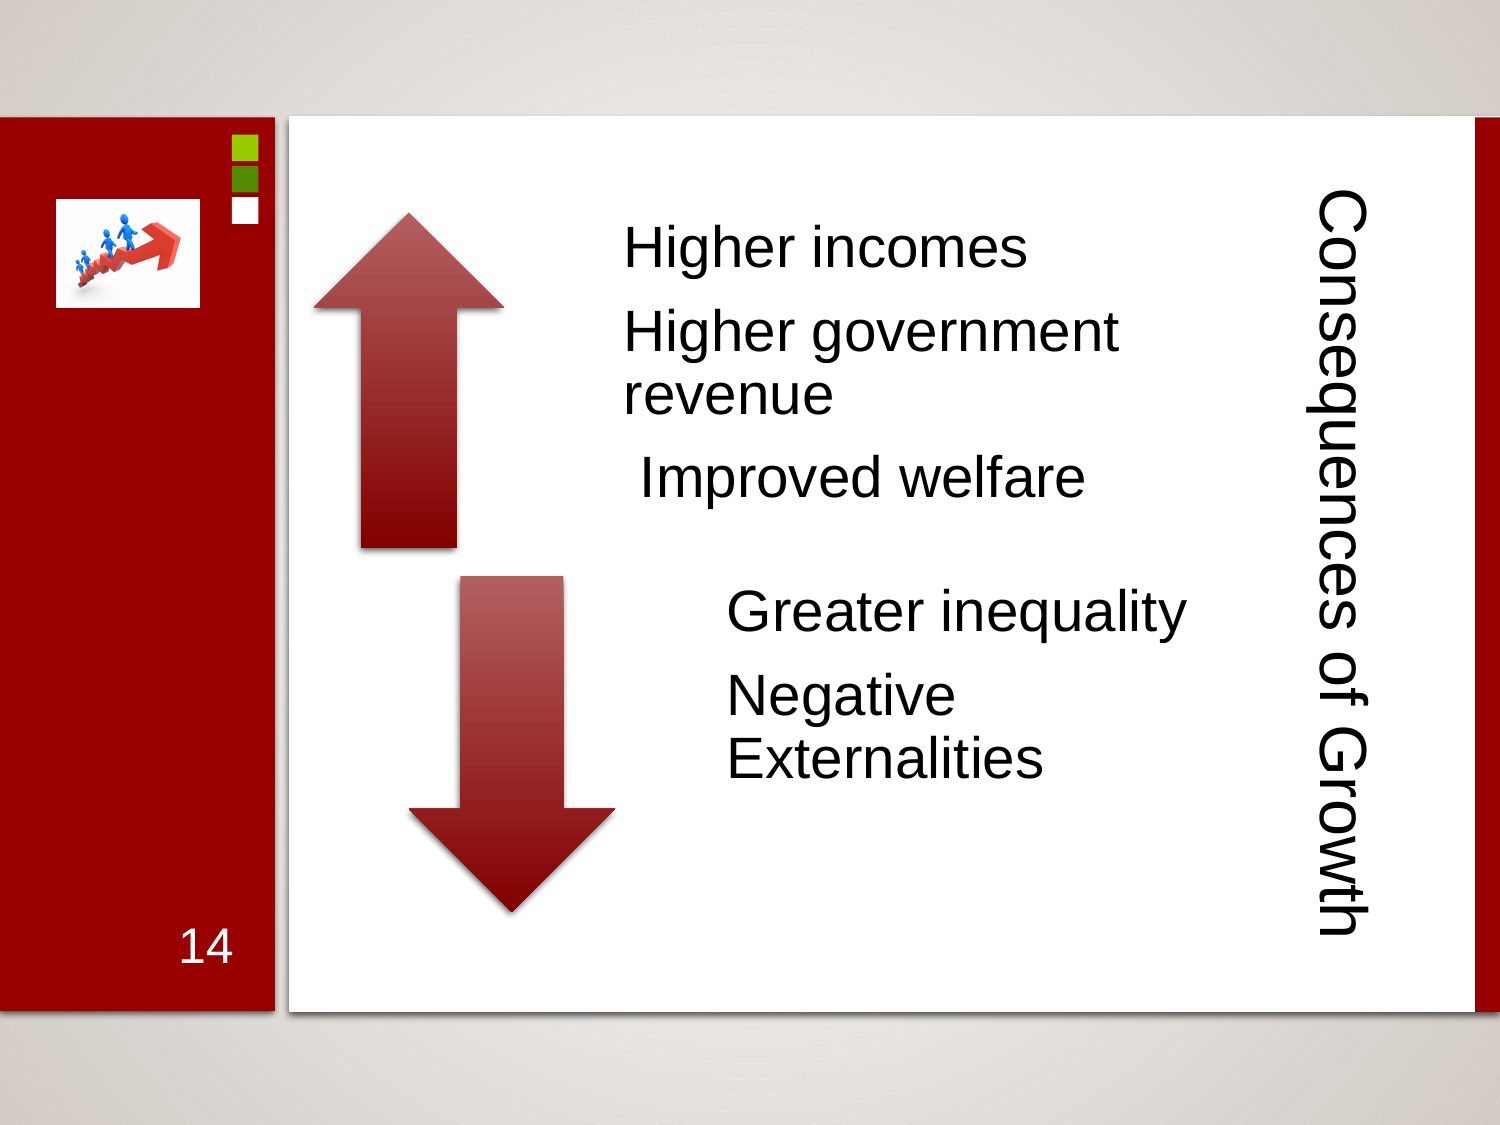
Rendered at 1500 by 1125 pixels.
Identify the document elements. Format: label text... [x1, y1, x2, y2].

slide_number 14 [56, 893, 249, 994]
title Consequences of Growth [1241, 150, 1452, 977]
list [274, 211, 1317, 913]
picture [56, 199, 201, 308]
